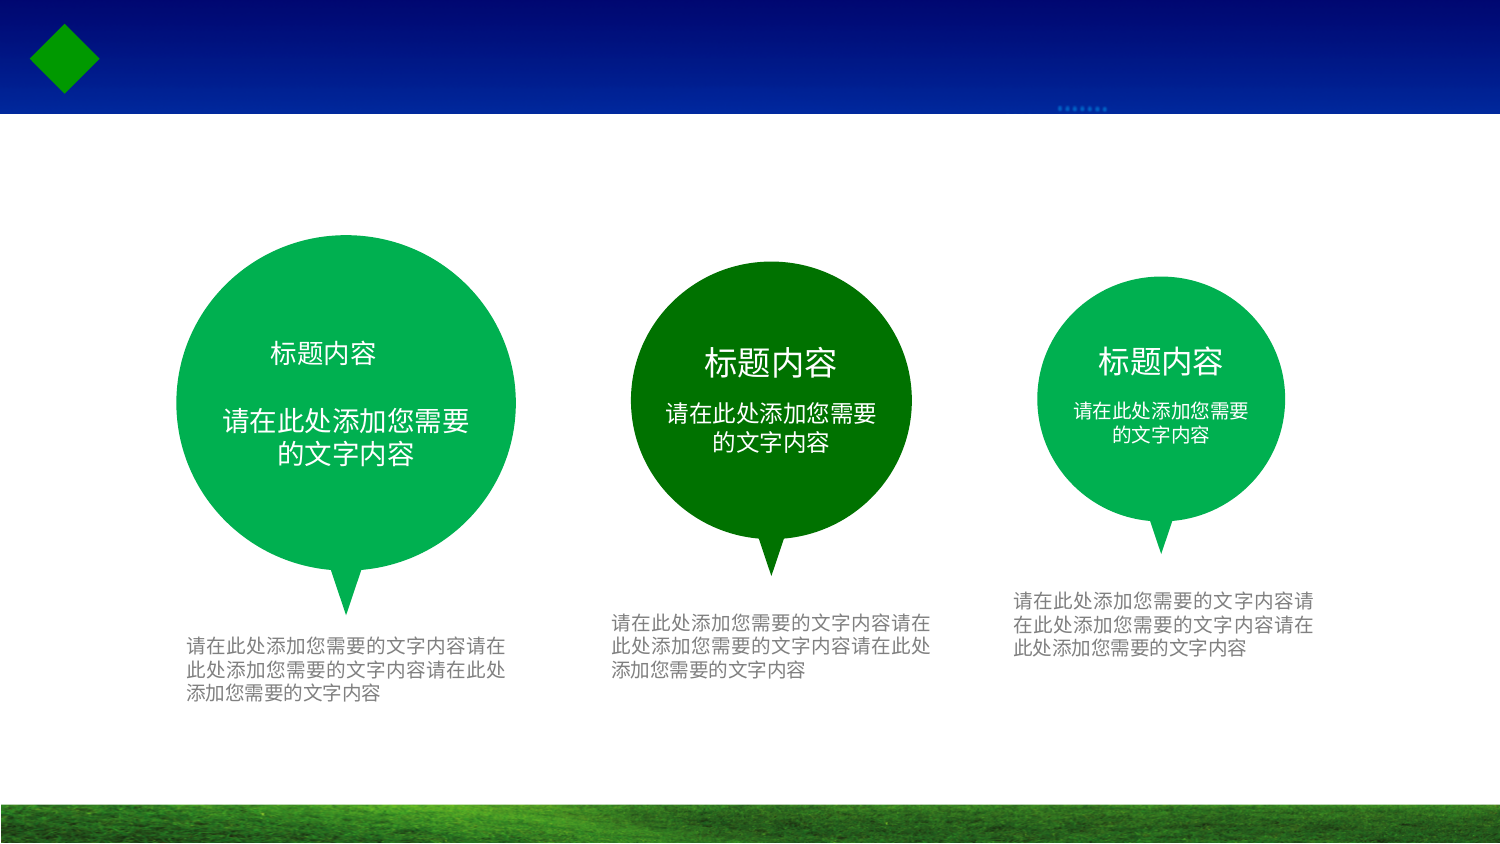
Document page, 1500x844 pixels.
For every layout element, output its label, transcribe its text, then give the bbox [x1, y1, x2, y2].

picture [0, 0, 1500, 114]
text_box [630, 261, 912, 577]
text_box 请在此处添加您需要的文字内容请在此处添加您需要的文字内容请在此处添加您需要的文字内容 [998, 581, 1329, 667]
text_box 请在此处添加您需要的文字内容请在此处添加您需要的文字内容请在此处添加您需要的文字内容 [171, 626, 521, 712]
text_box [1037, 276, 1286, 555]
text_box 请在此处添加您需要的文字内容请在此处添加您需要的文字内容请在此处添加您需要的文字内容 [596, 603, 947, 689]
picture [0, 805, 1500, 844]
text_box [176, 235, 516, 616]
